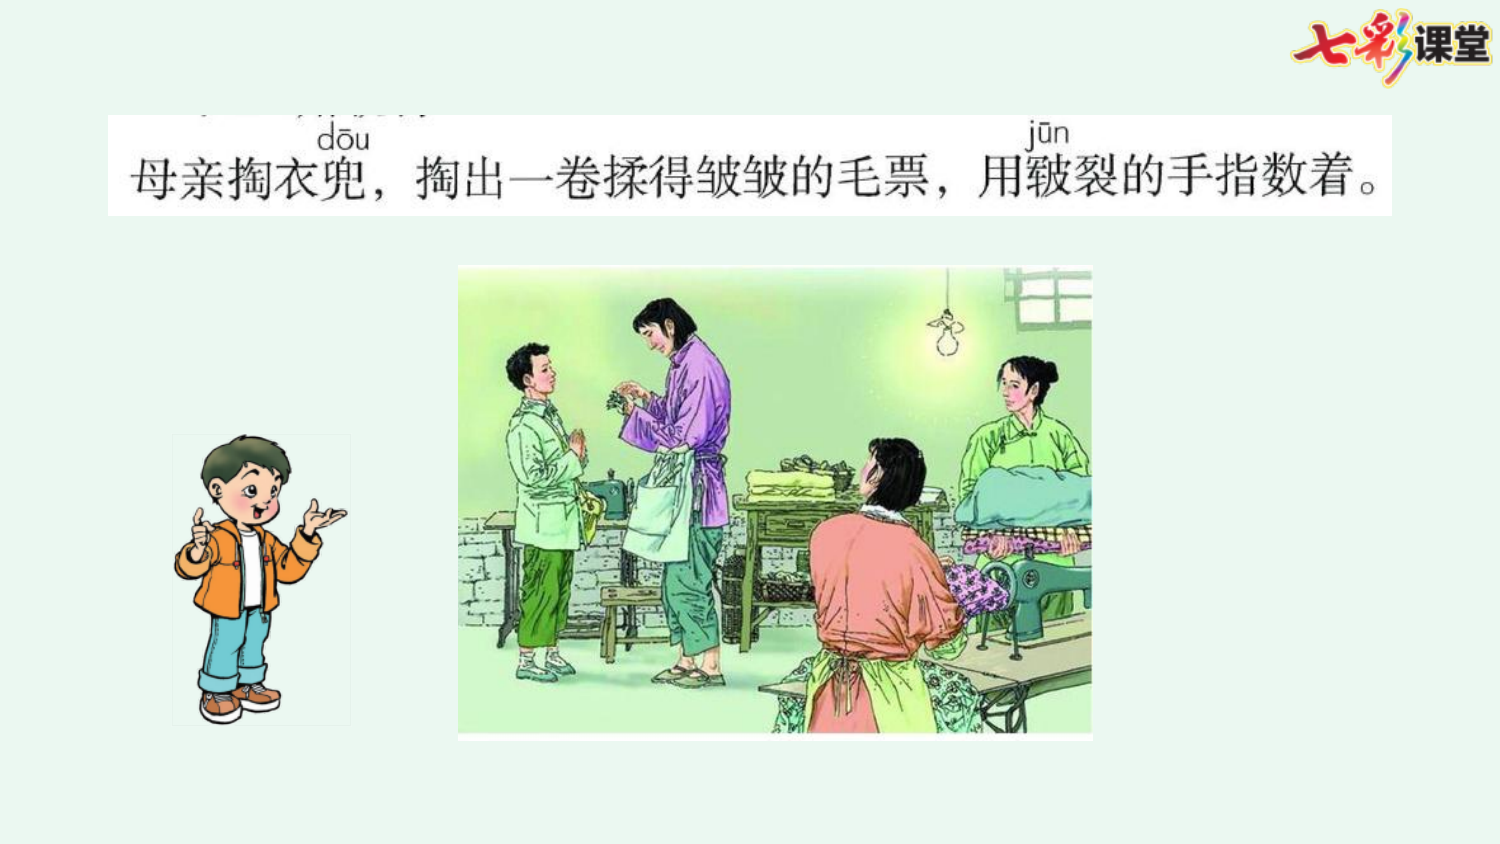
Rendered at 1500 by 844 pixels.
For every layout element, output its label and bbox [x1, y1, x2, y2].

picture [107, 114, 1392, 216]
picture [170, 433, 352, 728]
picture [458, 265, 1093, 742]
picture [1289, 8, 1495, 89]
